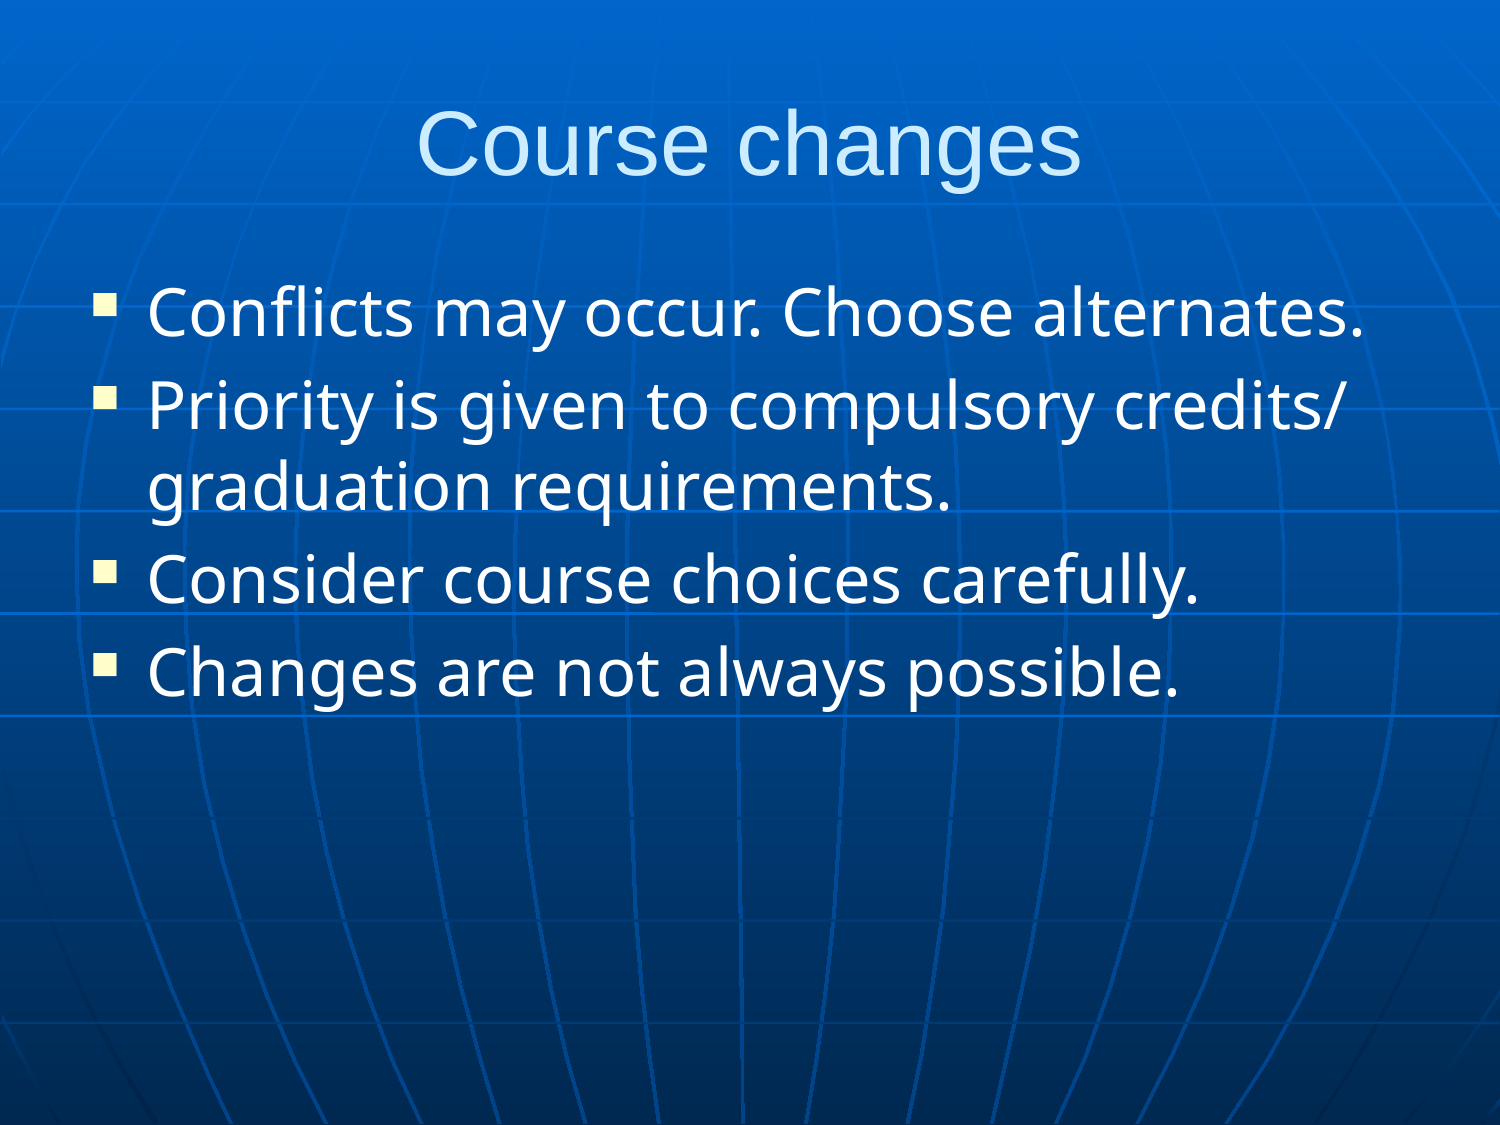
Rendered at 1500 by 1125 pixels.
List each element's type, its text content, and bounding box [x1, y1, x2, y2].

title Course changes [74, 45, 1426, 233]
list Conflicts may occur. Choose alternates. Priority is given to compulsory credits/ graduation requirements. Consider course choices carefully. Changes are not always possible. [74, 262, 1426, 1006]
